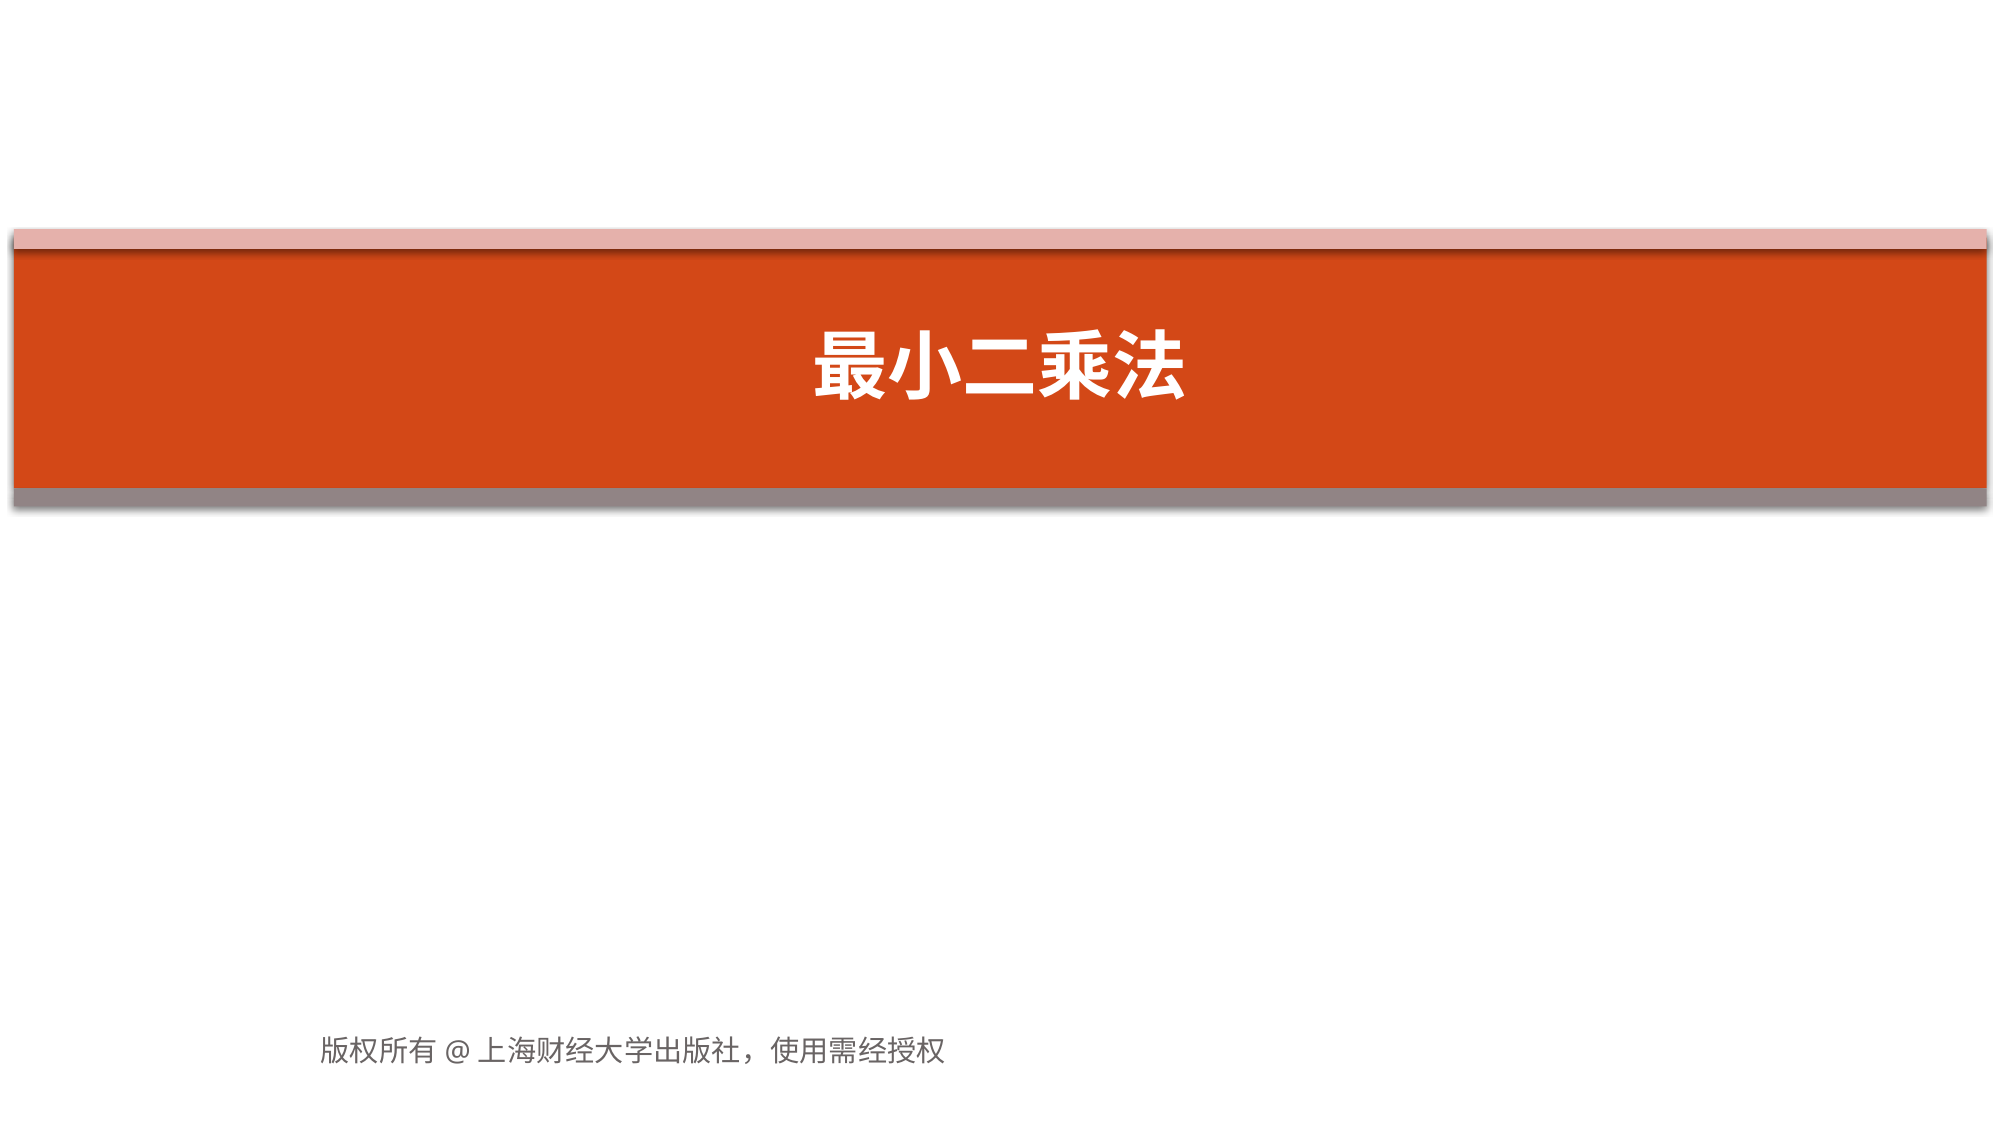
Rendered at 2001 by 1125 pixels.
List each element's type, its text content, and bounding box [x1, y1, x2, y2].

footer 版权所有@上海财经大学出版社，使用需经授权 [200, 1012, 1067, 1088]
title 最小二乘法 [99, 247, 1900, 489]
